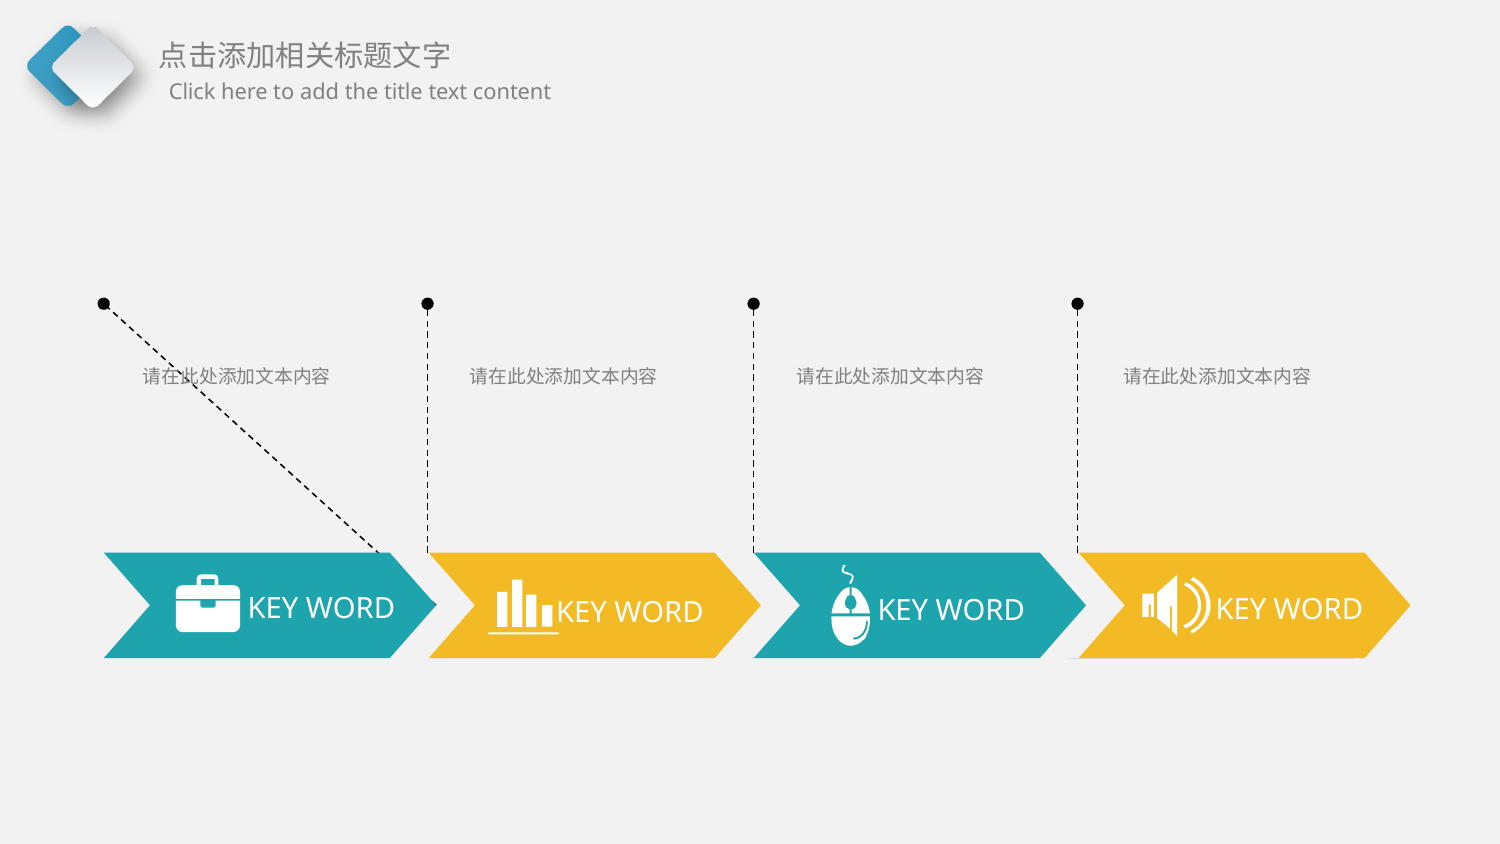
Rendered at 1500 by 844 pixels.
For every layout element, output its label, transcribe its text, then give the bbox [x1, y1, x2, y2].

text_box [1088, 552, 1411, 659]
text_box 请在此处添加文本内容 [1108, 357, 1376, 395]
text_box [103, 552, 437, 659]
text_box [763, 552, 1087, 659]
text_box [438, 552, 762, 659]
text_box Click here to add the title text content [157, 71, 564, 110]
text_box 请在此处添加文本内容 [781, 357, 1050, 395]
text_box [17, 15, 143, 118]
text_box 请在此处添加文本内容 [454, 357, 723, 395]
text_box 请在此处添加文本内容 [127, 357, 396, 395]
text_box 点击添加相关标题文字 [149, 32, 503, 78]
